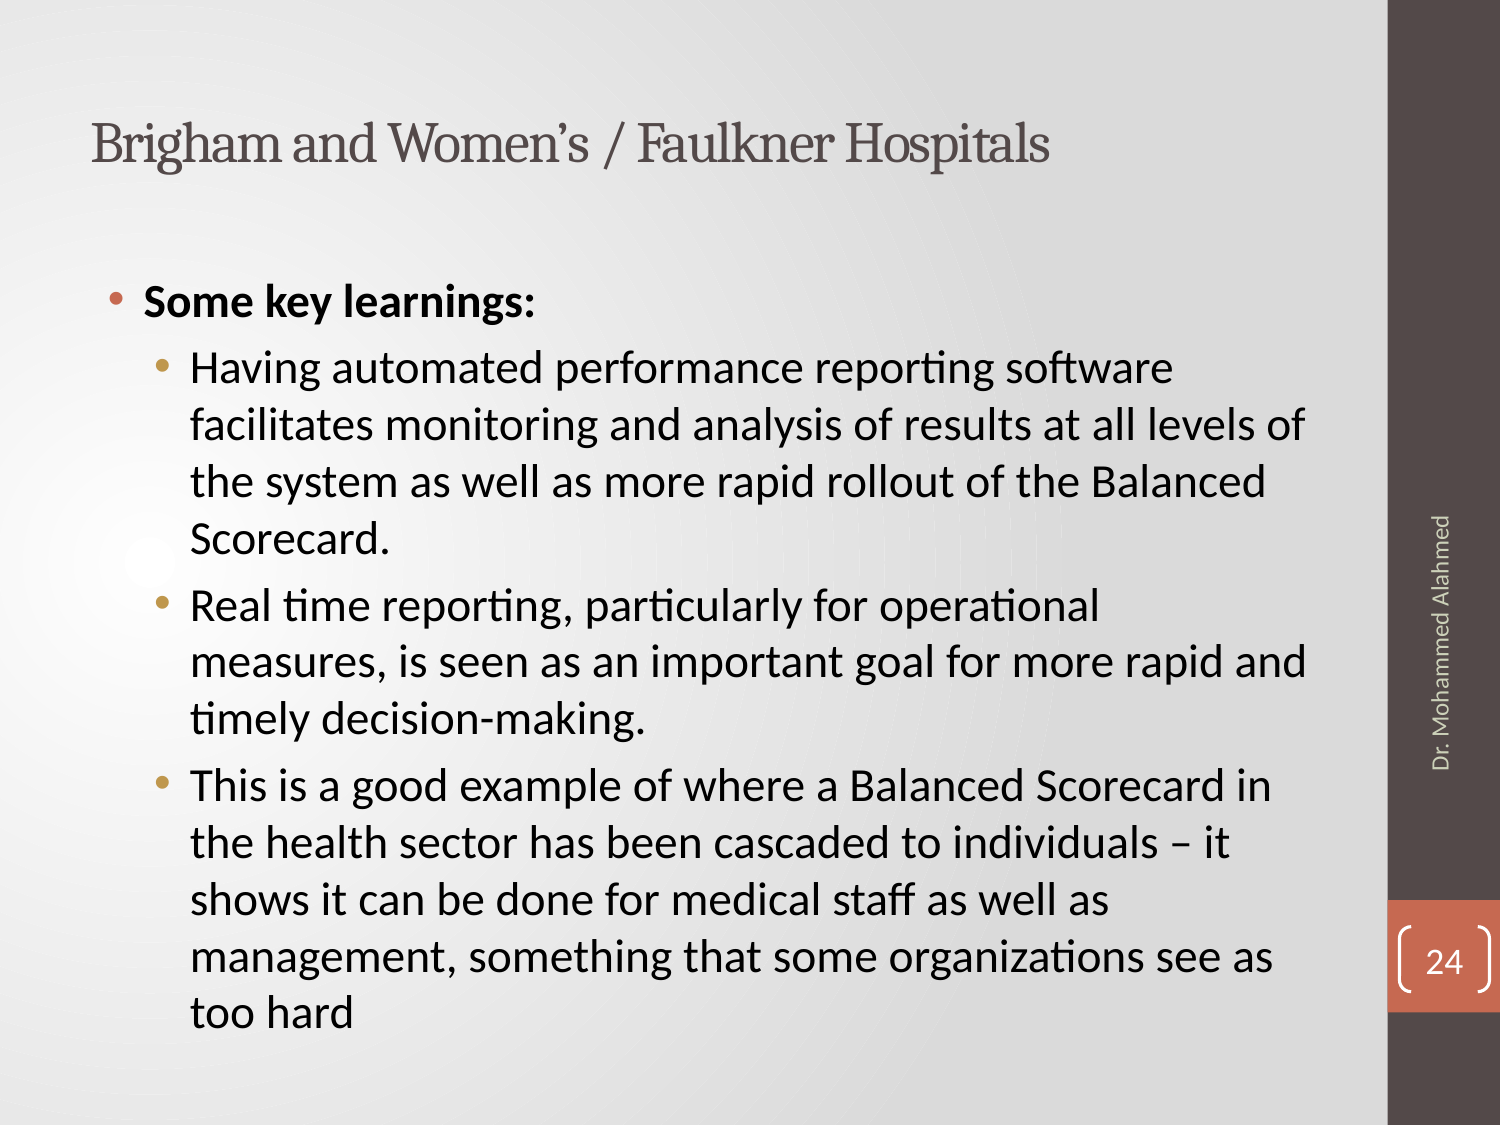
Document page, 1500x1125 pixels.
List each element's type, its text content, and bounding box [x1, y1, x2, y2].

title Brigham and Women’s / Faulkner Hospitals [75, 45, 1325, 233]
footer Dr. Mohammed Alahmed [1408, 500, 1469, 889]
slide_number 24 [1397, 925, 1492, 994]
list Some key learnings: Having automated performance reporting software facilitates monitoring and analysis of results at all levels of the system as well as more rapid rollout of the Balanced Scorecard. Real time reporting, particularly for operational measures, is seen as an important goal for more rapid and timely decision-making. This is a good example of where a Balanced Scorecard in the health sector has been cascaded to individuals – it shows it can be done for medical staff as well as management, something that some organizations see as too hard [75, 262, 1325, 1050]
